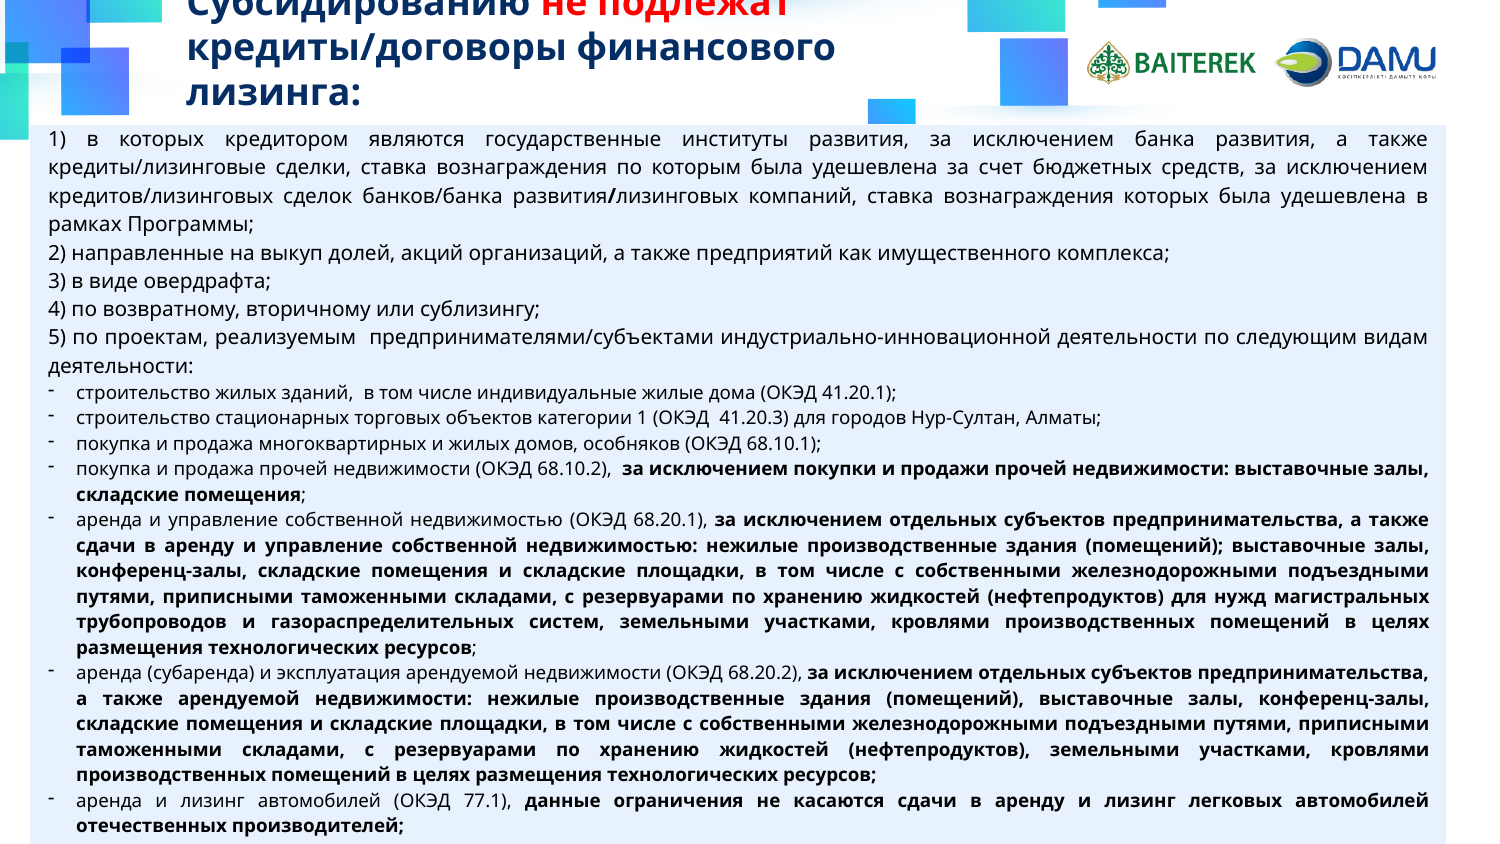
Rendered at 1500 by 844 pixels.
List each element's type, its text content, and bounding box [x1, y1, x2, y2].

title Субсидированию не подлежат кредиты/договоры финансового лизинга: [171, 8, 869, 82]
table_header 1) в которых кредитором являются государственные институты развития, за исключением банка развития, а также кредиты/лизинговые сделки, ставка вознаграждения по которым была удешевлена за счет бюджетных средств, за исключением кредитов/лизинговых сделок банков/банка развития/лизинговых компаний, ставка вознаграждения которых была удешевлена в рамках Программы; 2) направленные на выкуп долей, акций организаций, а также предприятий как имущественного комплекса; 3) в виде овердрафта; 4) по возвратному, вторичному или сублизингу; 5) по проектам, реализуемым предпринимателями/субъектами индустриально-инновационной деятельности по следующим видам деятельности: строительство жилых зданий, в том числе индивидуальные жилые дома (ОКЭД 41.20.1); строительство стационарных торговых объектов категории 1 (ОКЭД 41.20.3) для городов Нур-Султан, Алматы; покупка и продажа многоквартирных и жилых домов, особняков (ОКЭД 68.10.1); покупка и продажа прочей недвижимости (ОКЭД 68.10.2), за исключением покупки и продажи прочей недвижимости: выставочные залы, складские помещения; аренда и управление собственной недвижимостью (ОКЭД 68.20.1), за исключением отдельных субъектов предпринимательства, а также сдачи в аренду и управление собственной недвижимостью: нежилые производственные здания (помещений); выставочные залы, конференц-залы, складские помещения и складские площадки, в том числе с собственными железнодорожными подъездными путями, приписными таможенными складами, с резервуарами по хранению жидкостей (нефтепродуктов) для нужд магистральных трубопроводов и газораспределительных систем, земельными участками, кровлями производственных помещений в целях размещения технологических ресурсов; аренда (субаренда) и эксплуатация арендуемой недвижимости (ОКЭД 68.20.2), за исключением отдельных субъектов предпринимательства, а также арендуемой недвижимости: нежилые производственные здания (помещений), выставочные залы, конференц-залы, складские помещения и складские площадки, в том числе с собственными железнодорожными подъездными путями, приписными таможенными складами, с резервуарами по хранению жидкостей (нефтепродуктов), земельными участками, кровлями производственных помещений в целях размещения технологических ресурсов; аренда и лизинг автомобилей (ОКЭД 77.1), данные ограничения не касаются сдачи в аренду и лизинг легковых автомобилей отечественных производителей; 6) направленные на деятельность микрофинансовых организаций и лизинговых компаний. [30, 125, 1446, 844]
slide_number 5 [1074, 782, 1425, 827]
